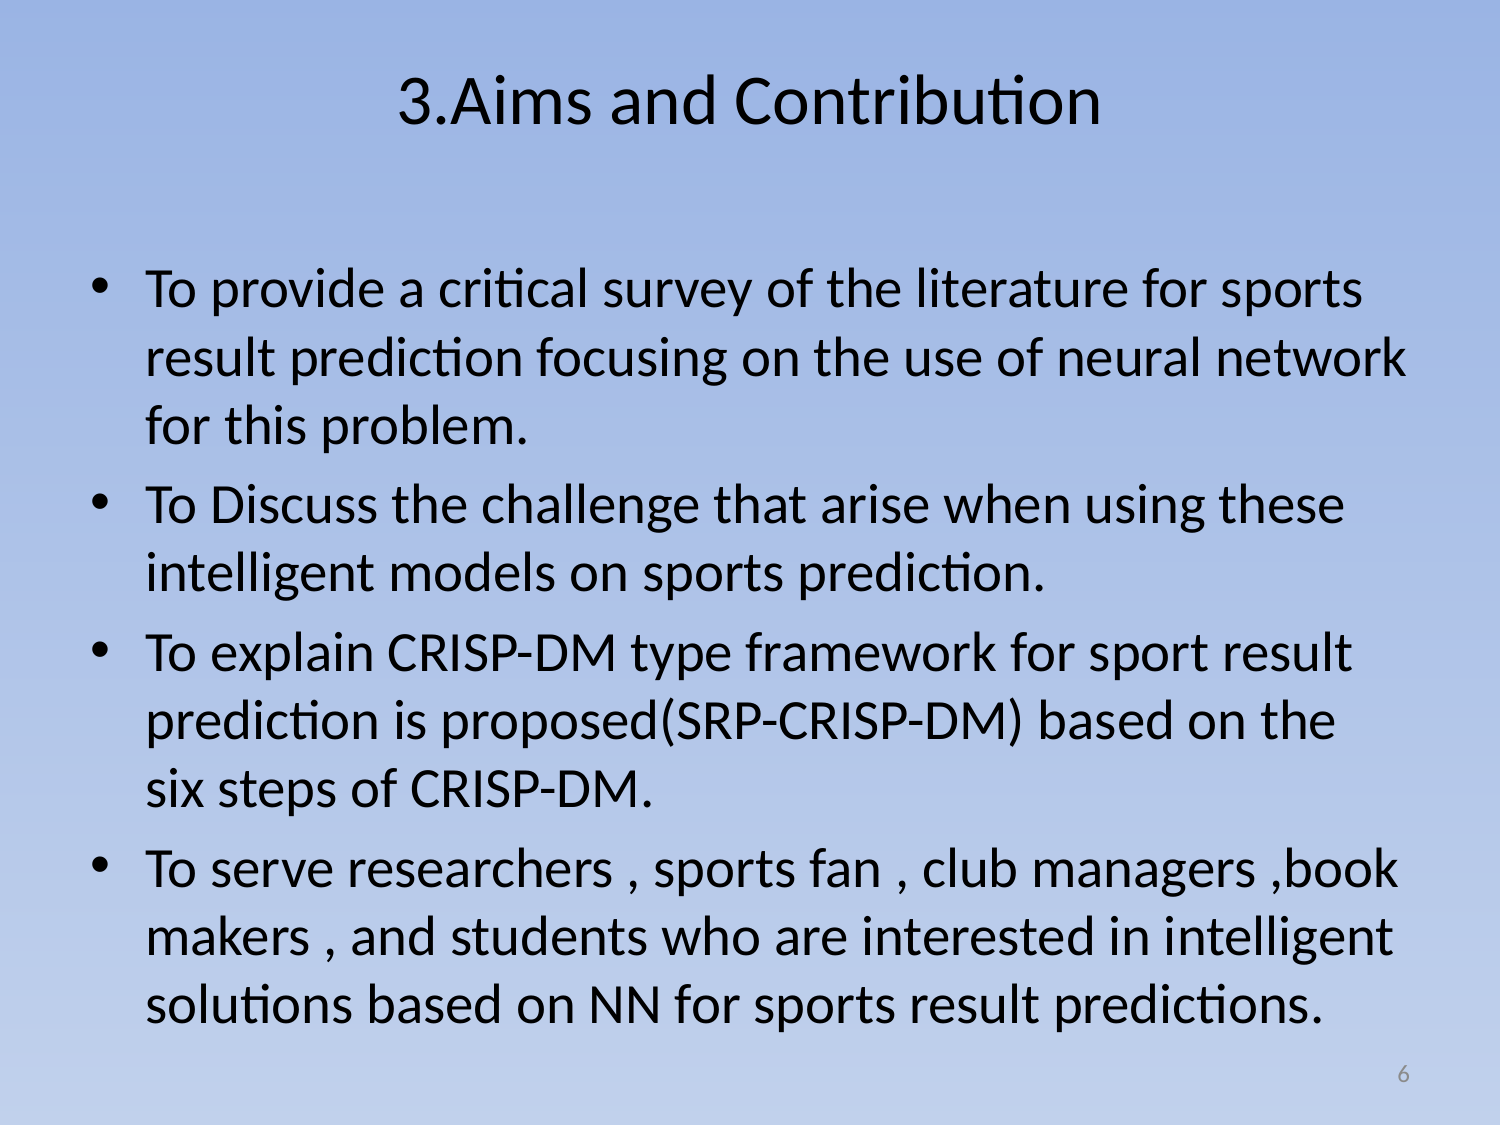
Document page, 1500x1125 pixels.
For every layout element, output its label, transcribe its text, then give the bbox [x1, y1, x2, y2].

slide_number 6 [1074, 1042, 1425, 1103]
title 3.Aims and Contribution [75, 45, 1425, 233]
list To provide a critical survey of the literature for sports result prediction focusing on the use of neural network for this problem. To Discuss the challenge that arise when using these intelligent models on sports prediction. To explain CRISP-DM type framework for sport result prediction is proposed(SRP-CRISP-DM) based on the six steps of CRISP-DM. To serve researchers , sports fan , club managers ,book makers , and students who are interested in intelligent solutions based on NN for sports result predictions. [75, 243, 1425, 1047]
